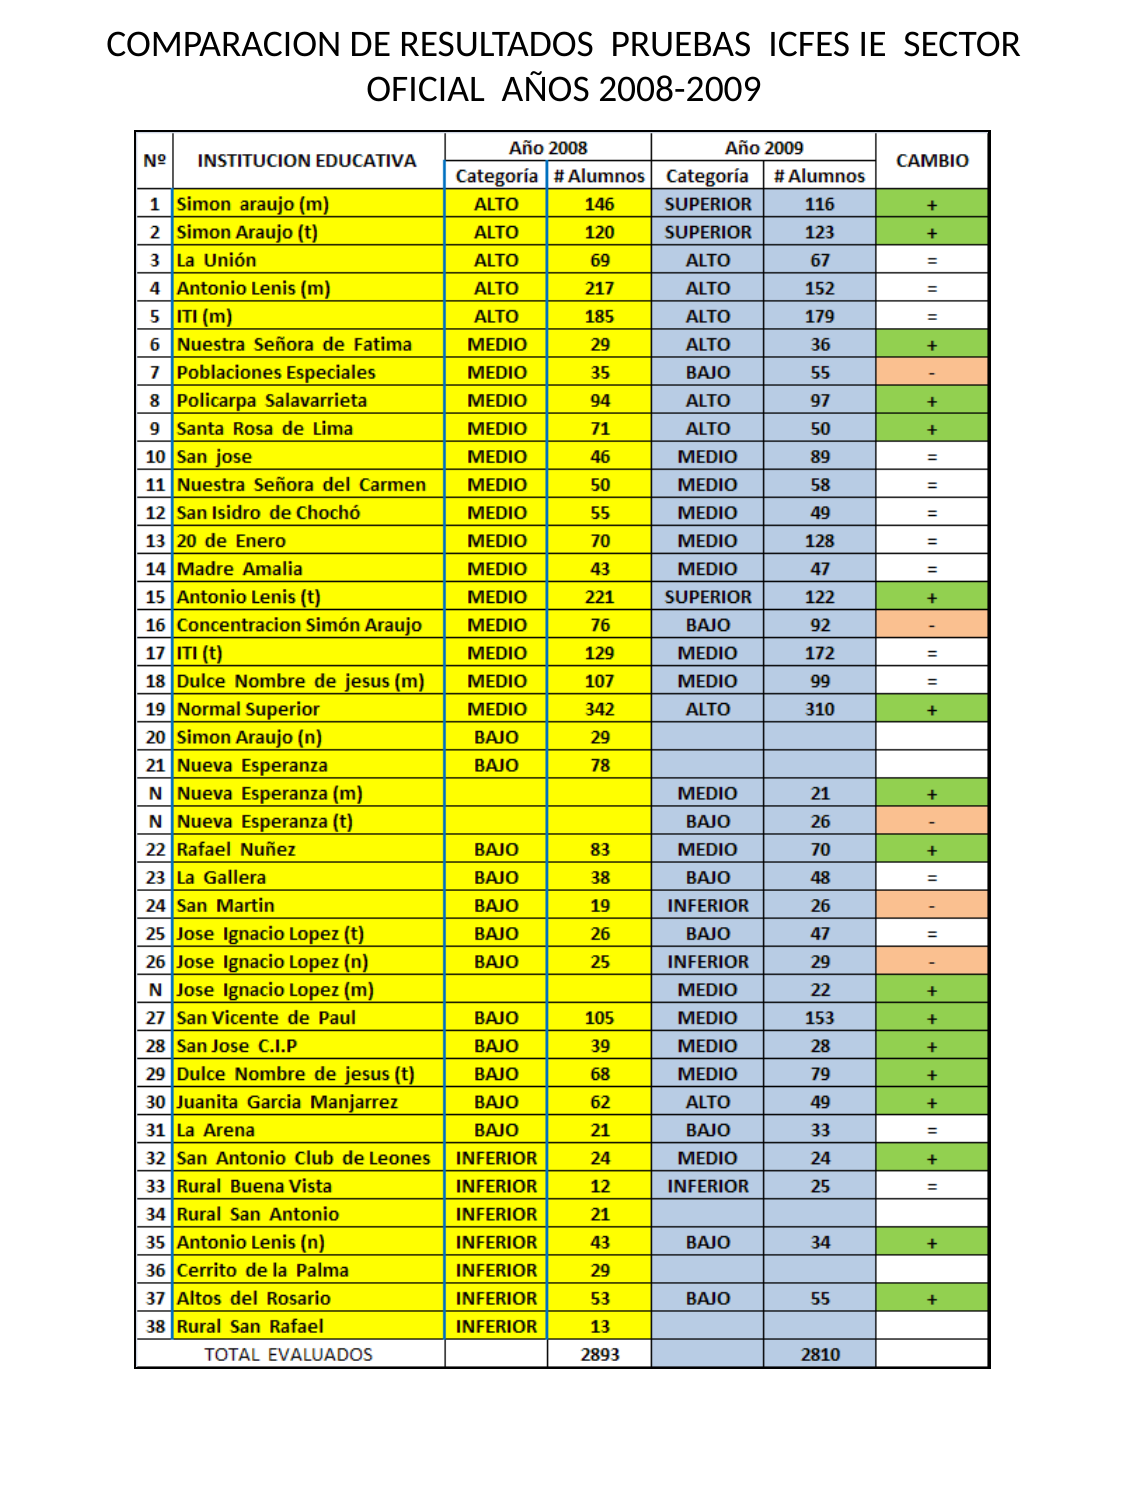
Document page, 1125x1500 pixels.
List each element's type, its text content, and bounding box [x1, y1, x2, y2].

picture [135, 132, 989, 1368]
text_box COMPARACION DE RESULTADOS PRUEBAS ICFES IE SECTOR OFICIAL AÑOS 2008-2009 [46, 11, 1090, 117]
